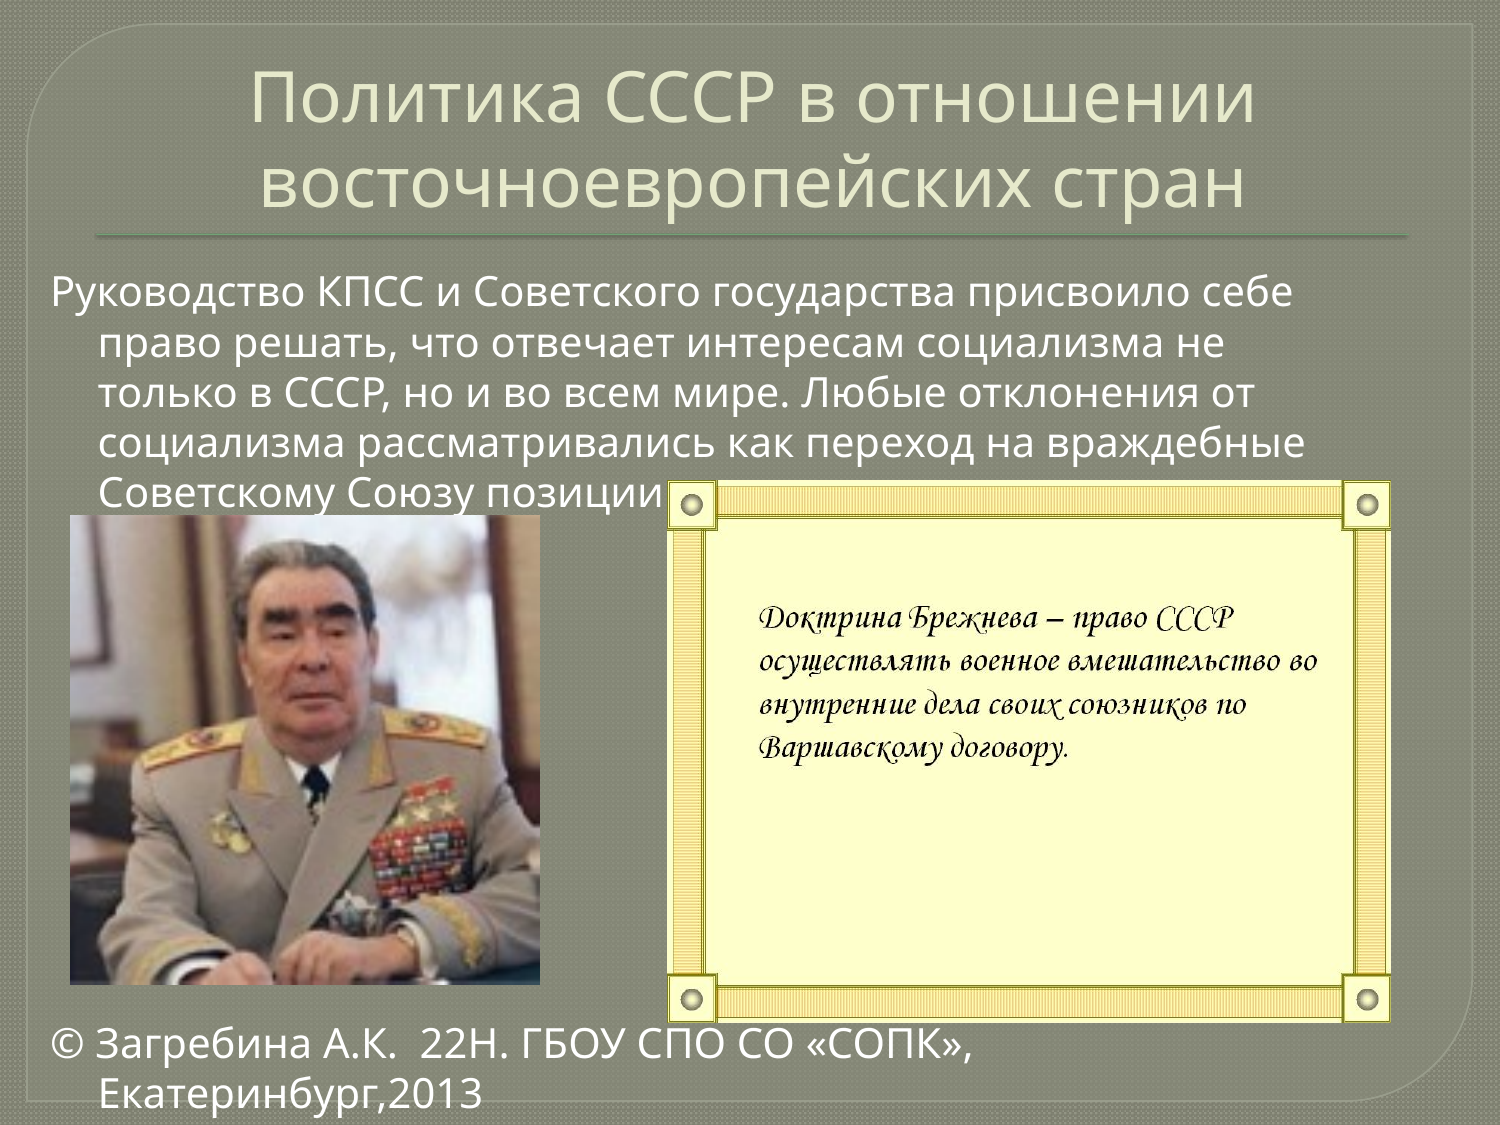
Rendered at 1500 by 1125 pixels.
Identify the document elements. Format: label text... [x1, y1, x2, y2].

picture [70, 515, 540, 985]
picture [667, 480, 1391, 1023]
list Руководство КПСС и Советского государства присвоило себе право решать, что отвечает интересам социализма не только в СССР, но и во всем мире. Любые отклонения от социализма рассматривались как переход на враждебные Советскому Союзу позиции © Загребина А.К. 22Н. ГБОУ СПО СО «СОПК», Екатеринбург,2013 [35, 257, 1348, 1125]
title Политика СССР в отношении восточноевропейских стран [75, 41, 1425, 230]
